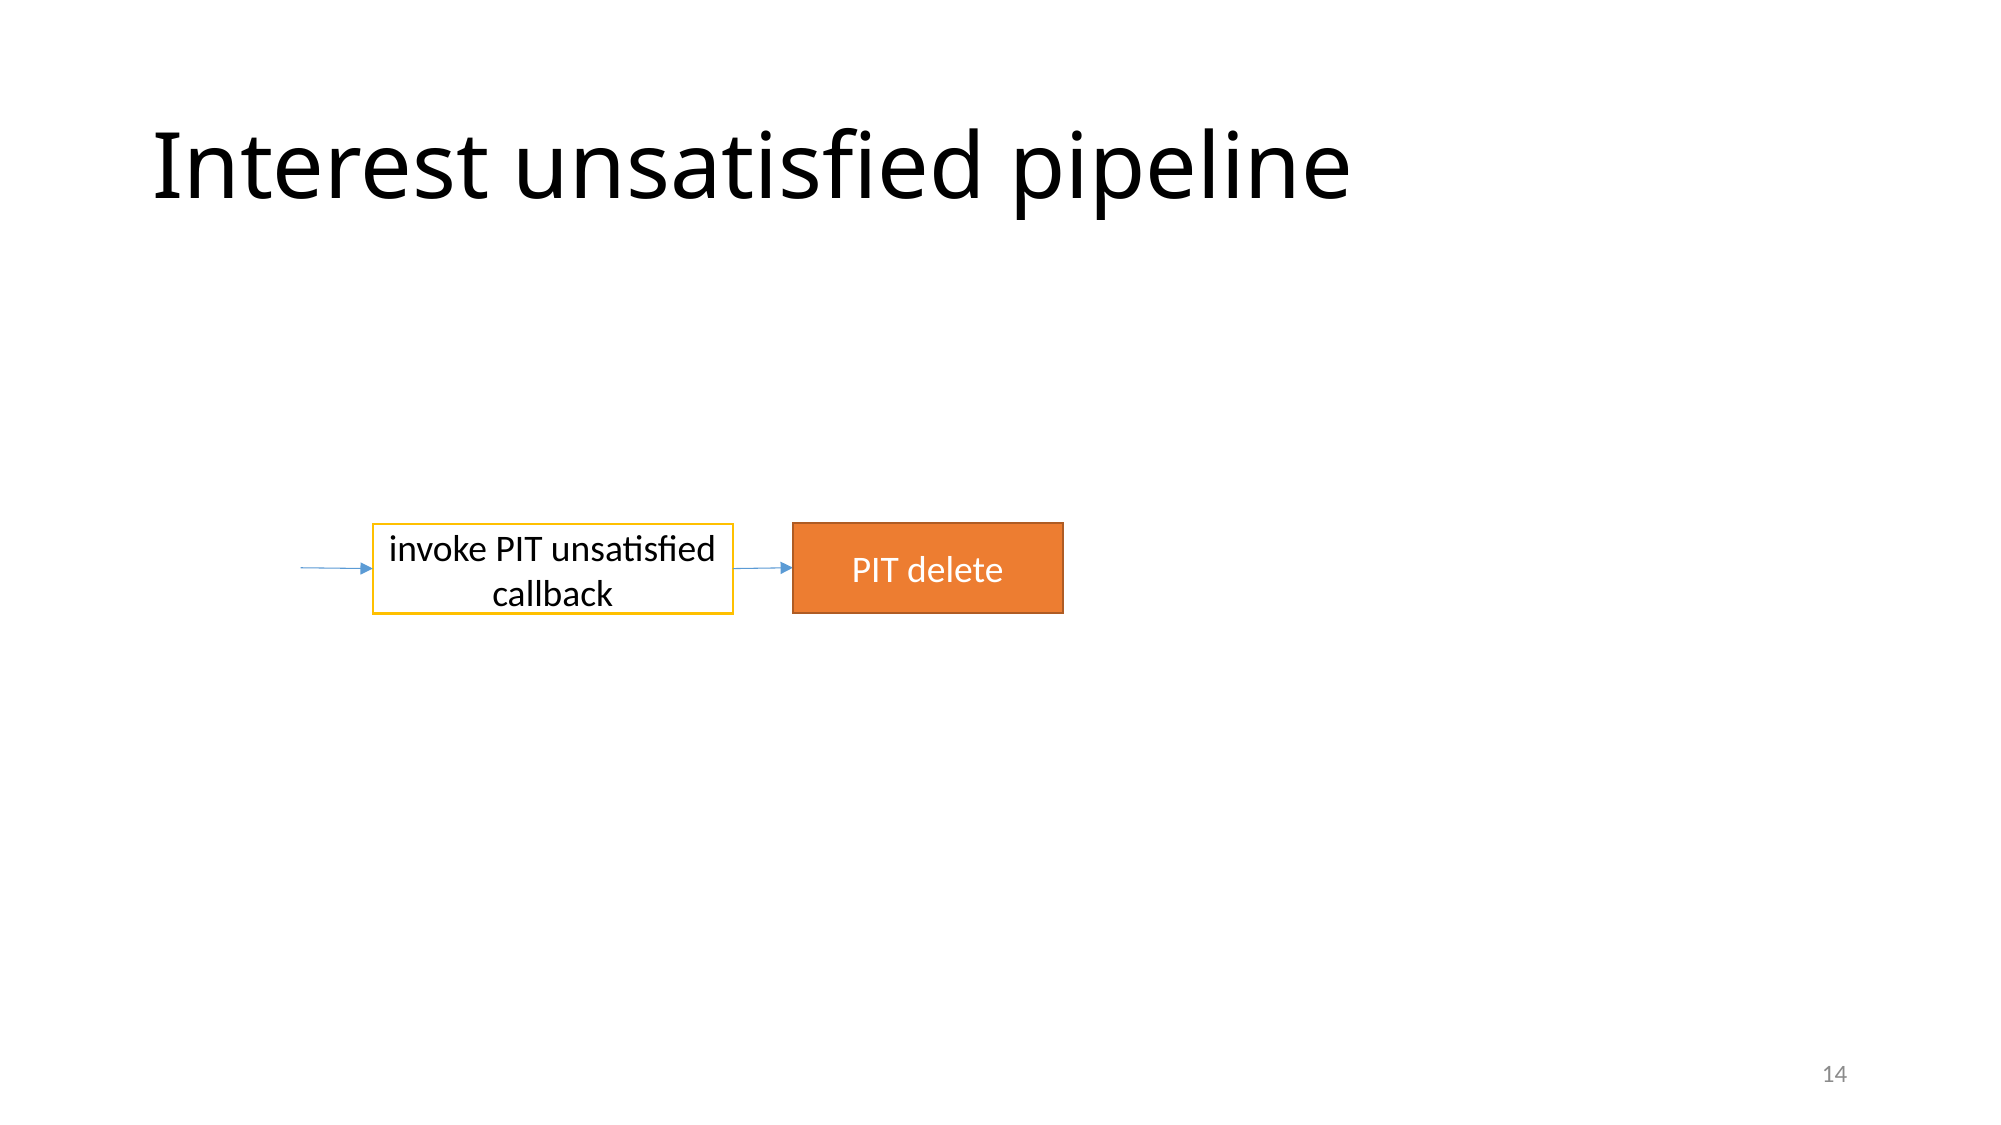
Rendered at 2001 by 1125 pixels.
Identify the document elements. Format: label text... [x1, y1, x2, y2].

slide_number 14 [1412, 1042, 1863, 1103]
title Interest unsatisfied pipeline [137, 59, 1863, 278]
text_box invoke PIT unsatisfied callback [372, 523, 734, 615]
text_box PIT delete [792, 522, 1064, 614]
